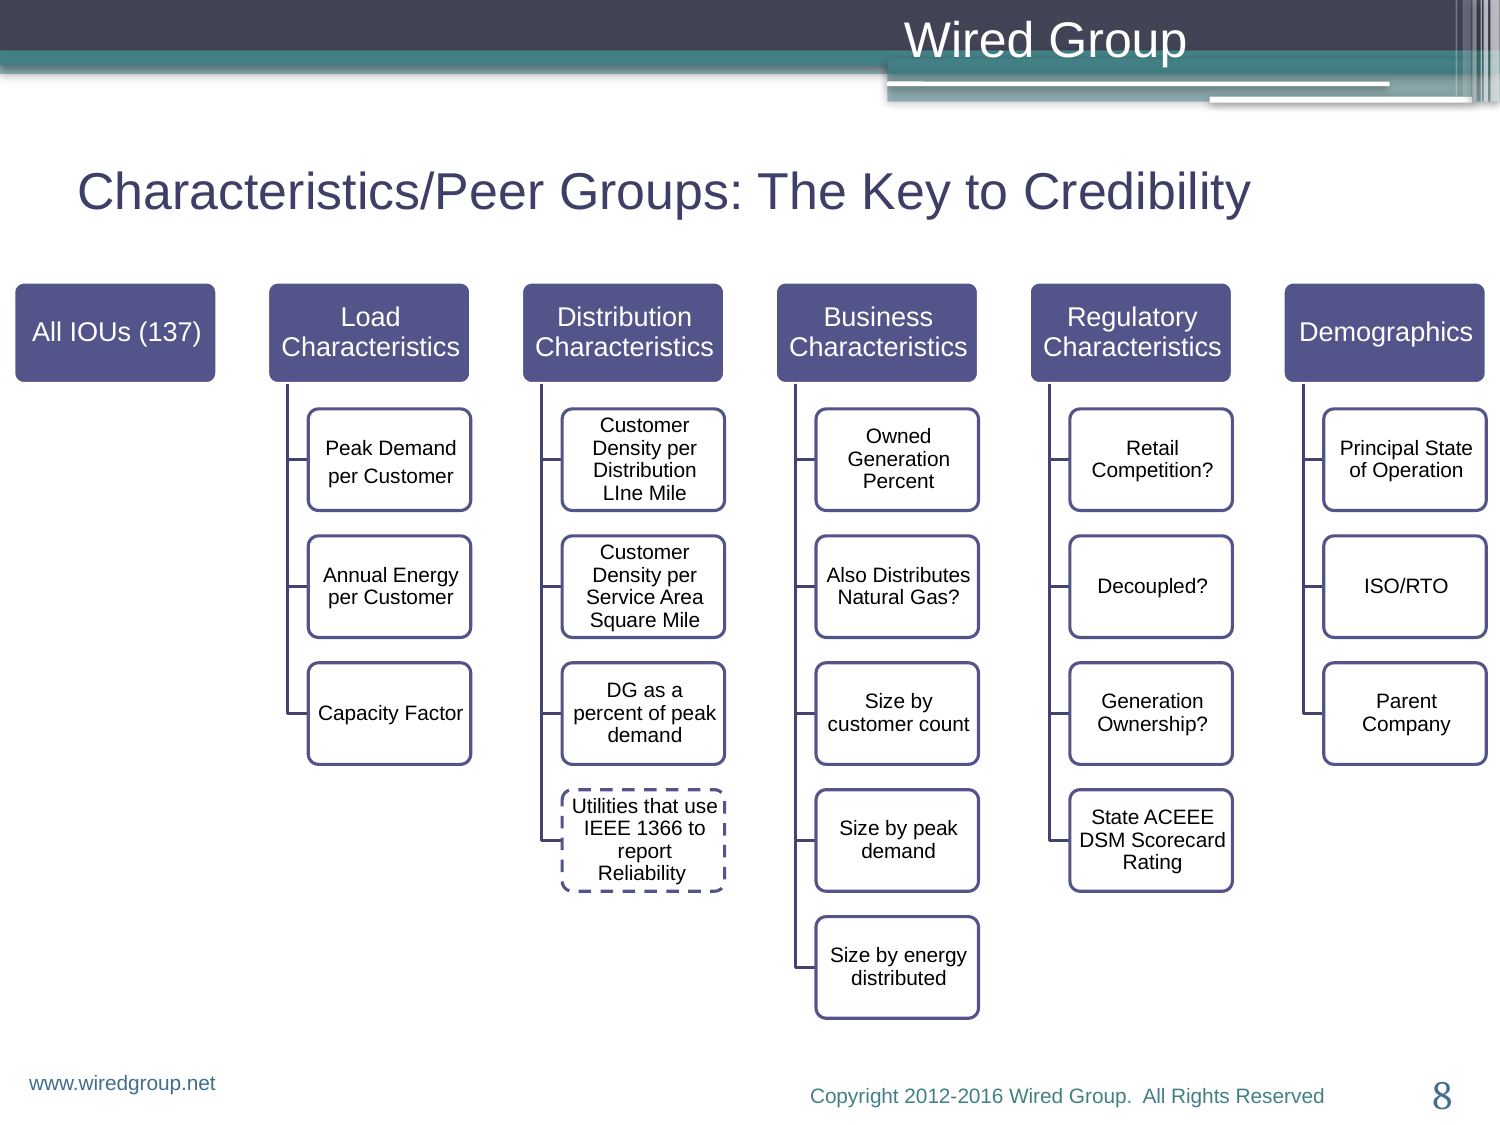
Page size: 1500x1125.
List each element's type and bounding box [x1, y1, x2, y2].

text_box [12, 137, 1488, 1125]
